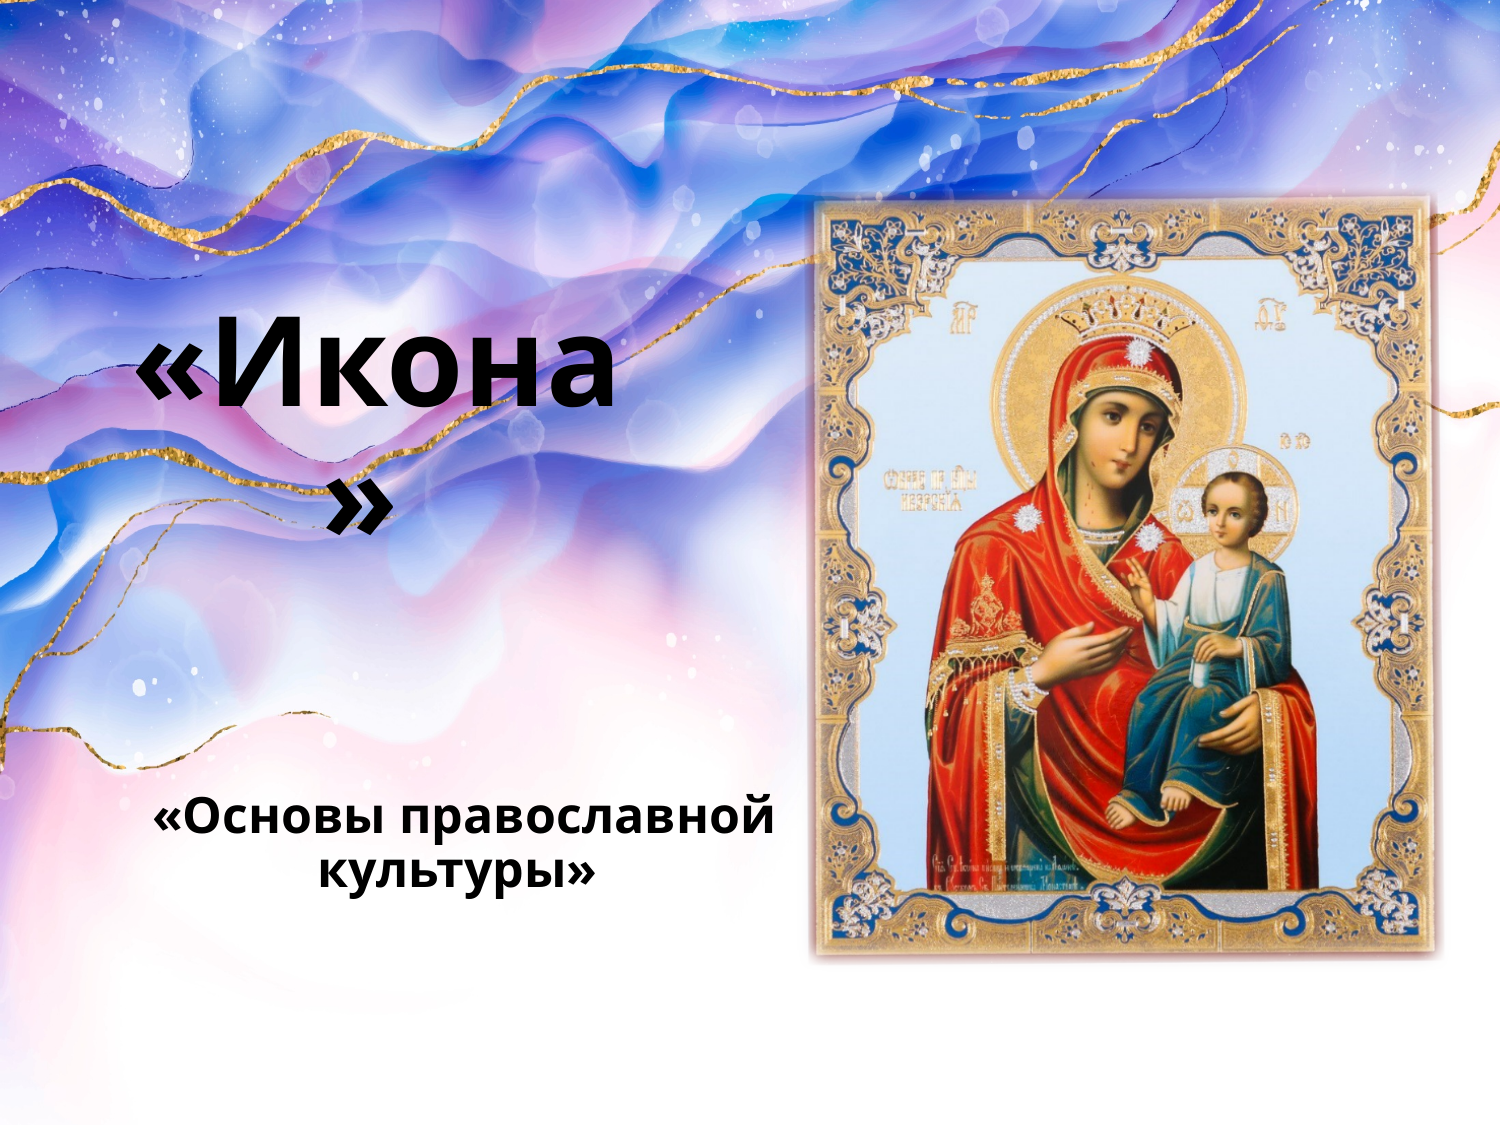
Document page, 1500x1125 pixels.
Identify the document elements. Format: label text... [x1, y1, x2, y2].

picture [0, 0, 1500, 1125]
subtitle «Основы православной культуры» [112, 633, 797, 905]
title «Икона» [53, 101, 668, 576]
